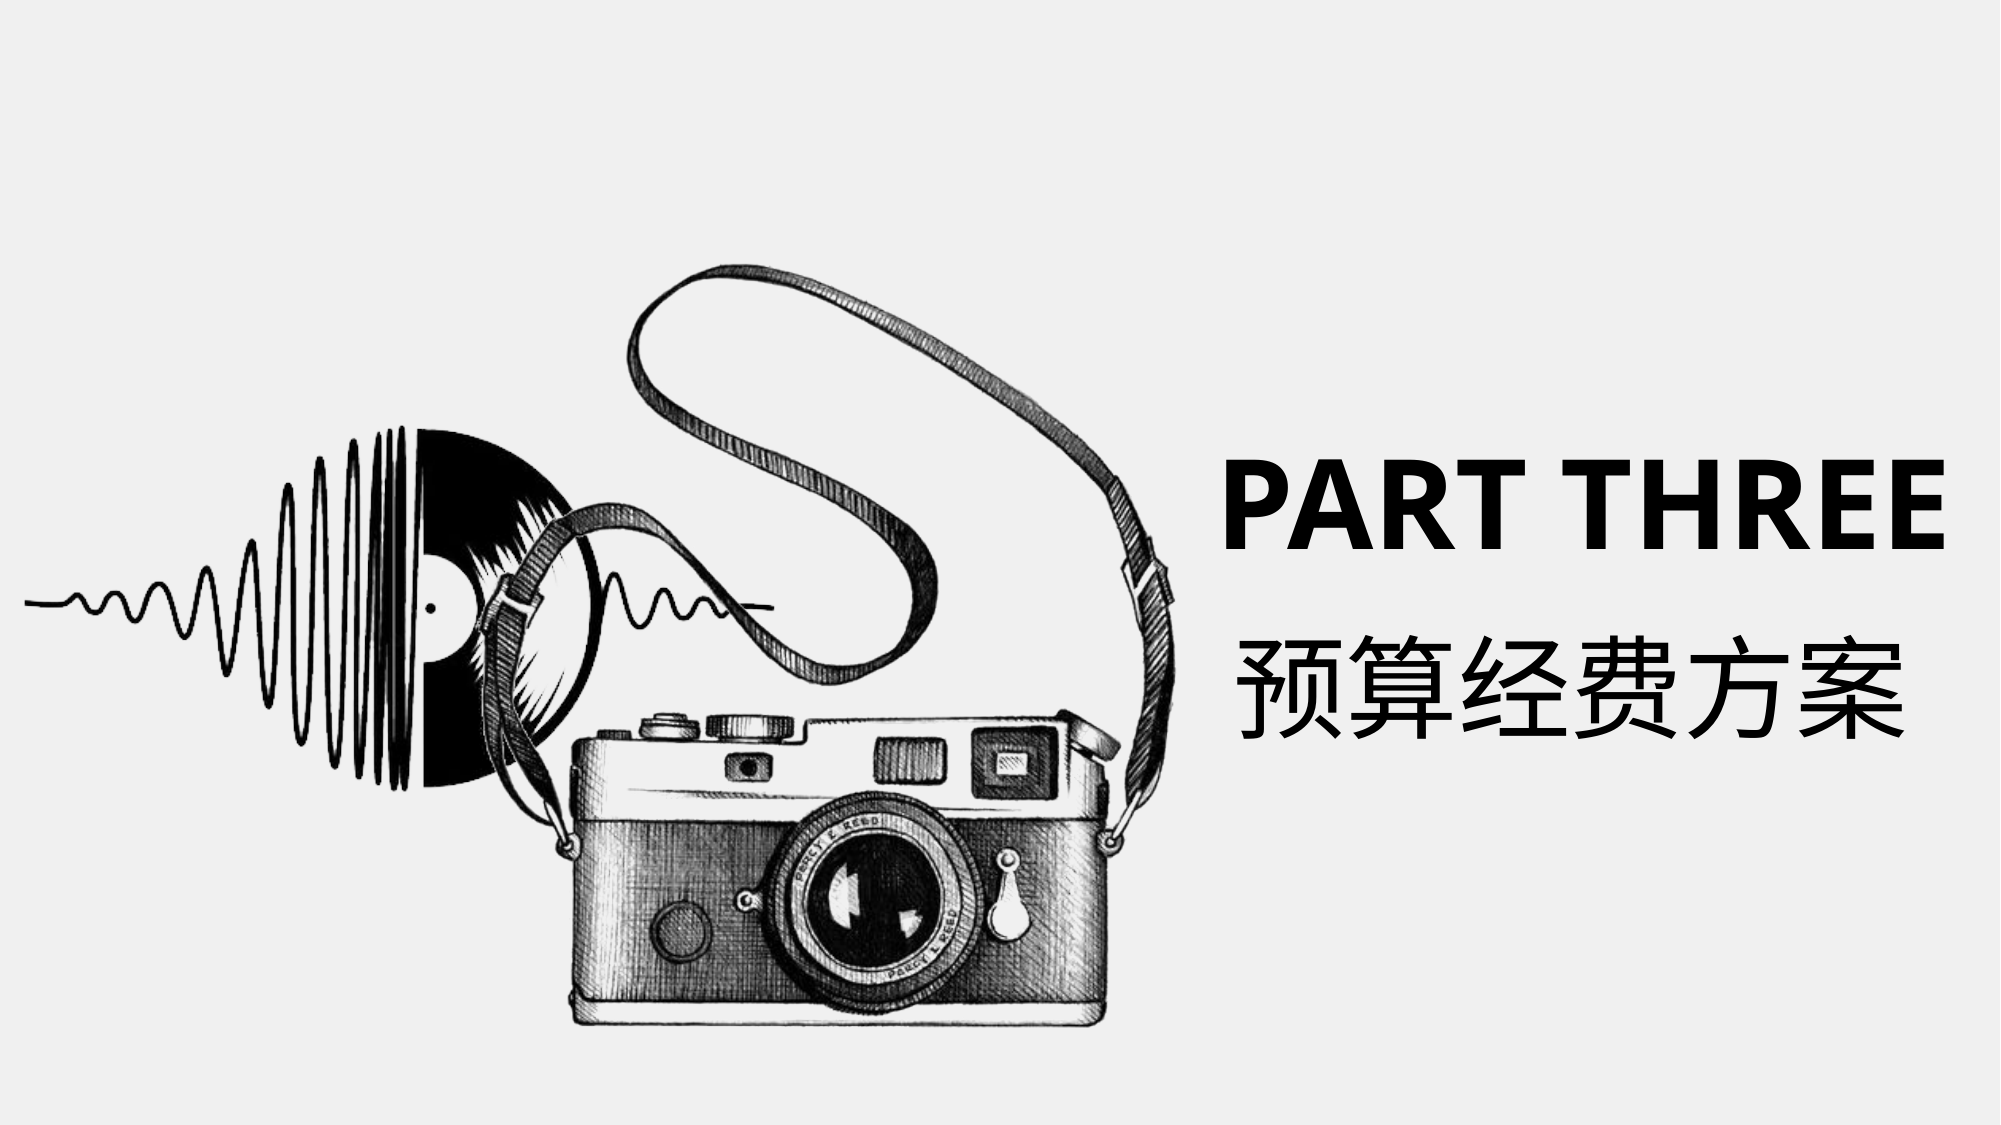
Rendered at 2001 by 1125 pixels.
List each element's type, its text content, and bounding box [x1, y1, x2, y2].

text_box PART THREE [1060, 417, 2000, 583]
text_box 预算经费方案 [1060, 610, 2000, 761]
picture [0, 52, 1285, 1125]
